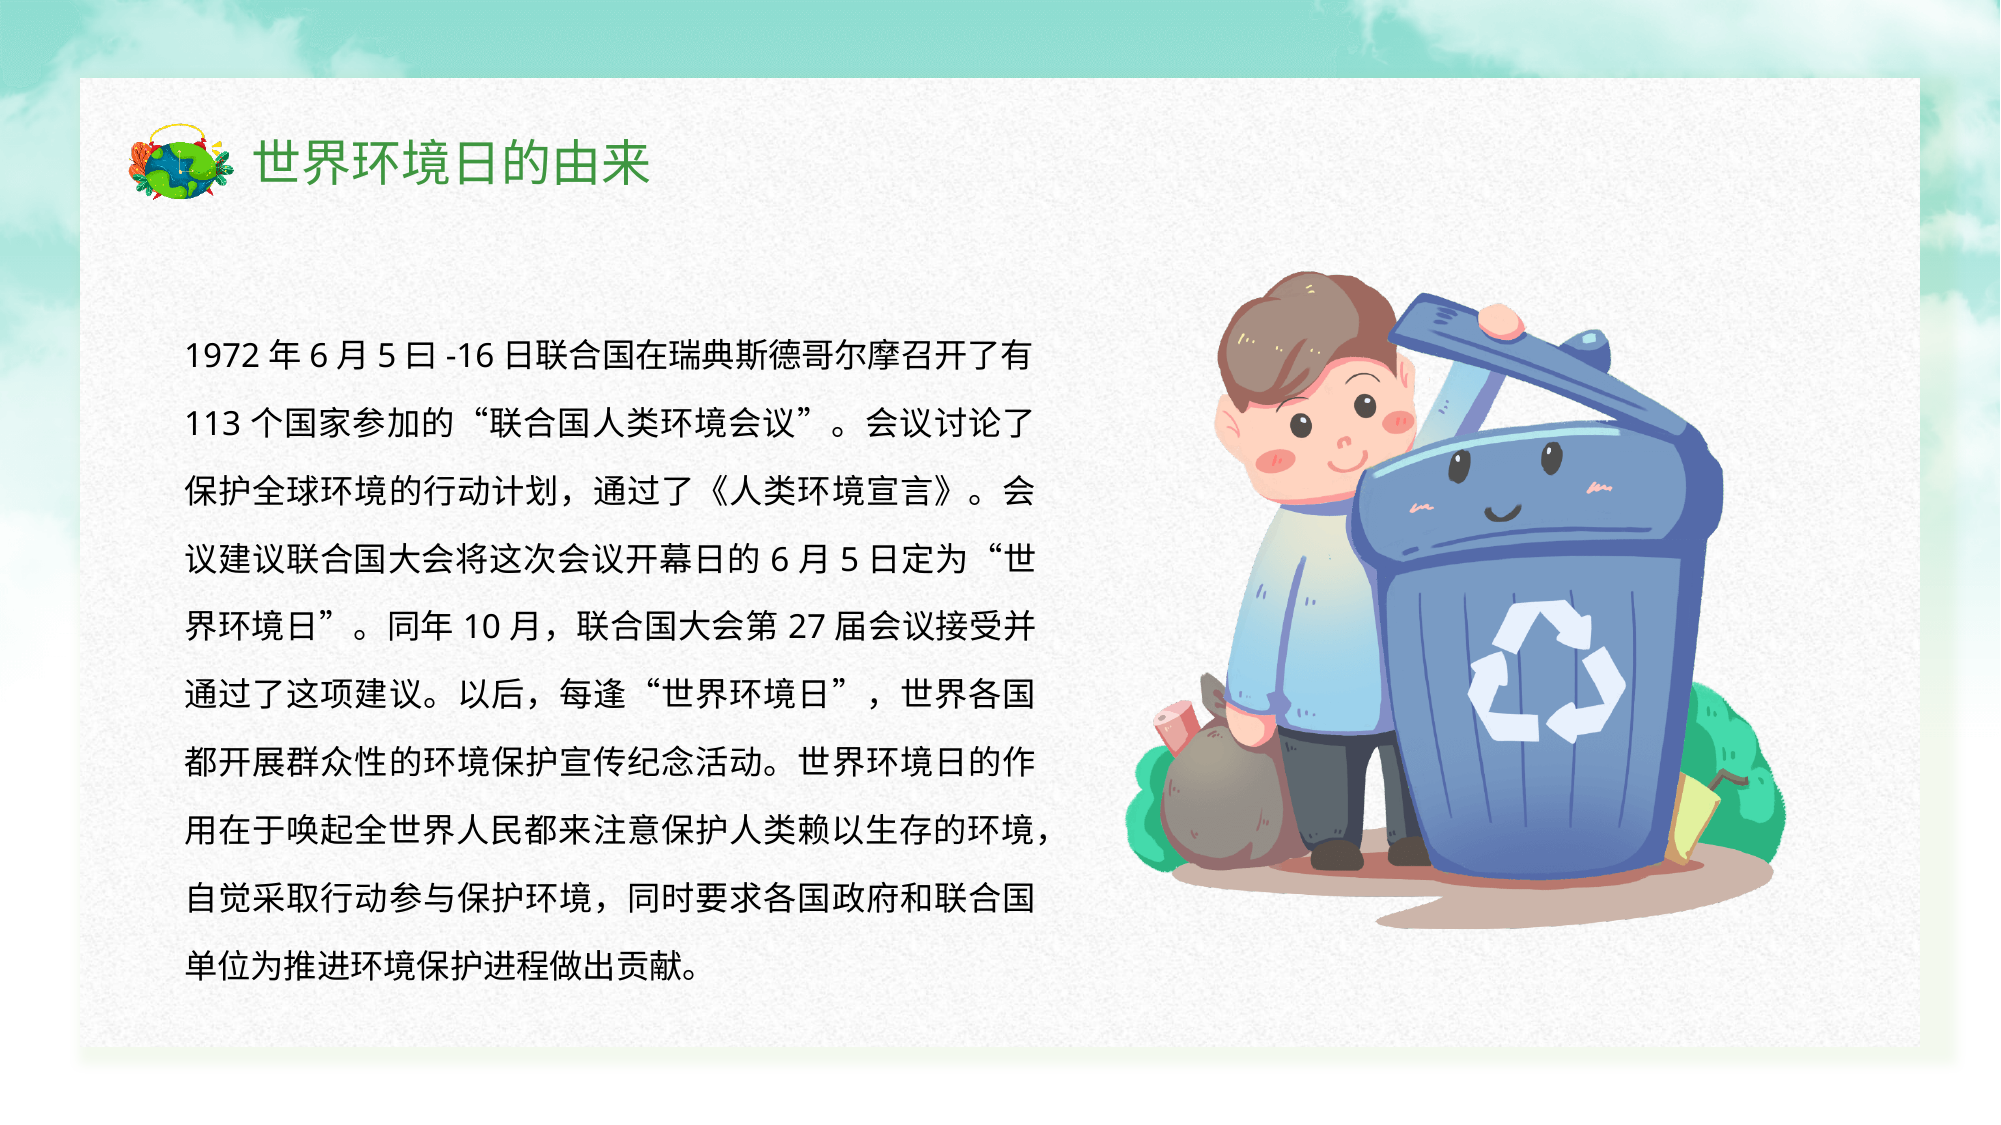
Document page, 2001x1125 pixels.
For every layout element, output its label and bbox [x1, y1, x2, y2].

picture [0, 0, 2000, 1125]
text_box [123, 104, 857, 218]
